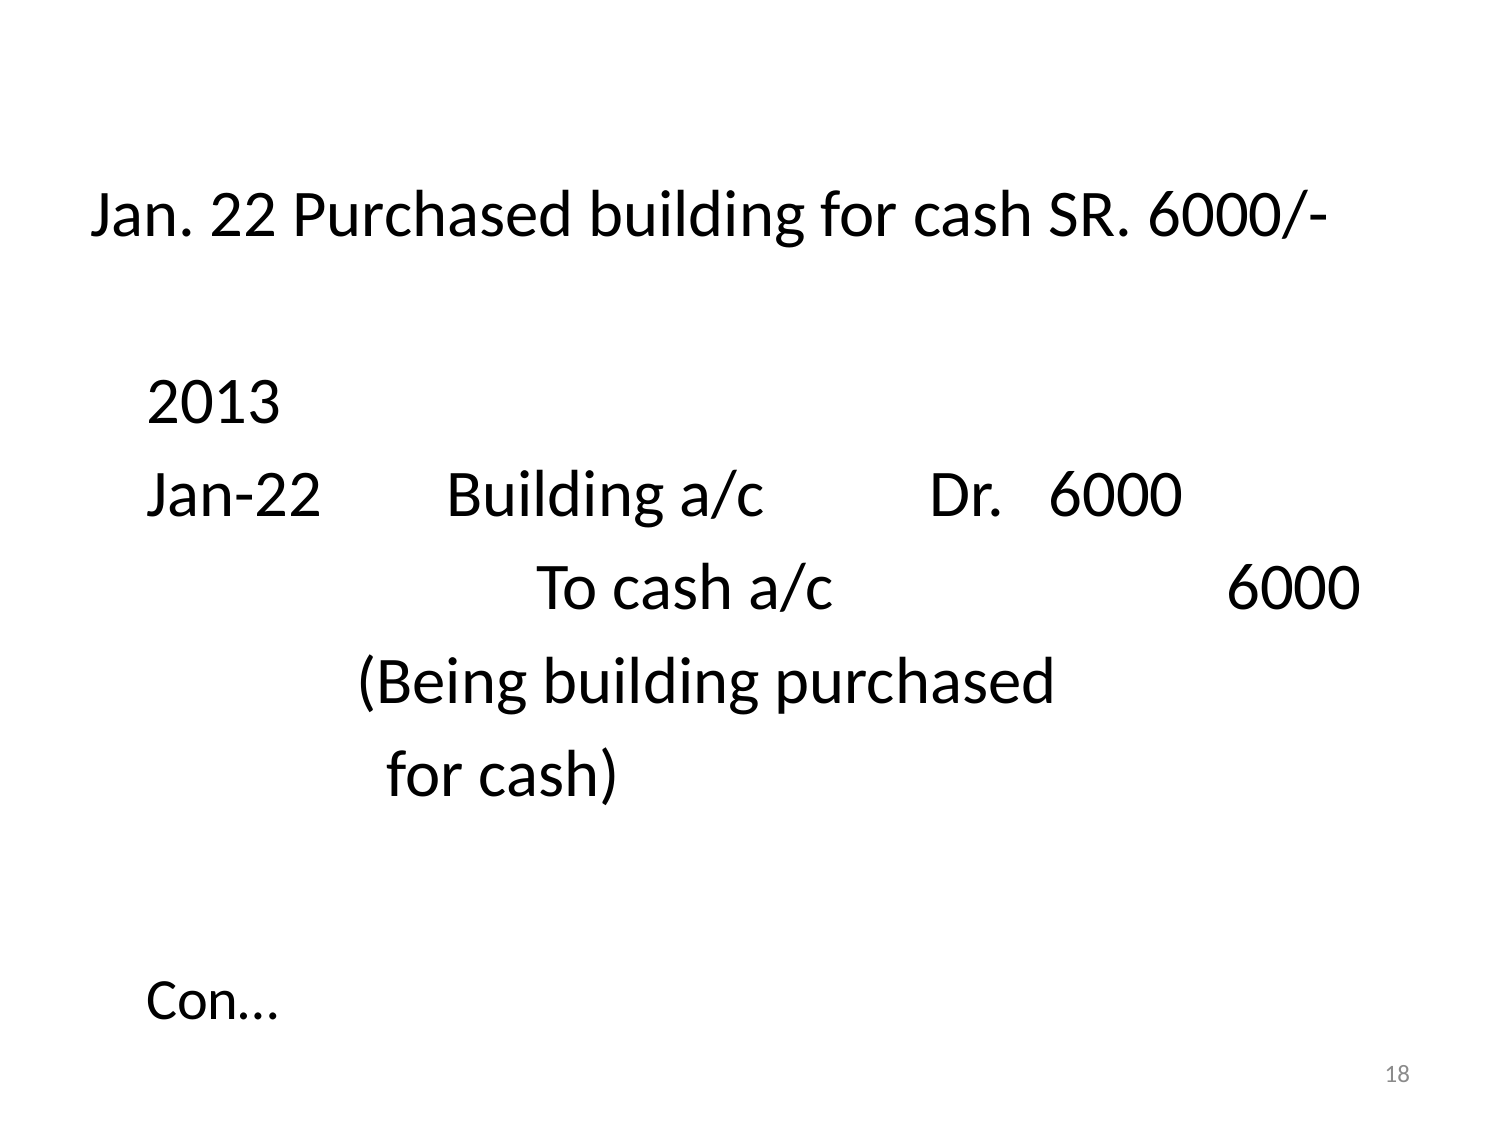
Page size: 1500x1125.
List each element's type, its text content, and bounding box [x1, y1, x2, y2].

list Jan. 22 Purchased building for cash SR. 6000/- 2013 Jan-22 Building a/c Dr. 6000 To cash a/c 6000 (Being building purchased for cash) Con… [75, 162, 1425, 1005]
slide_number 18 [1074, 1042, 1425, 1103]
